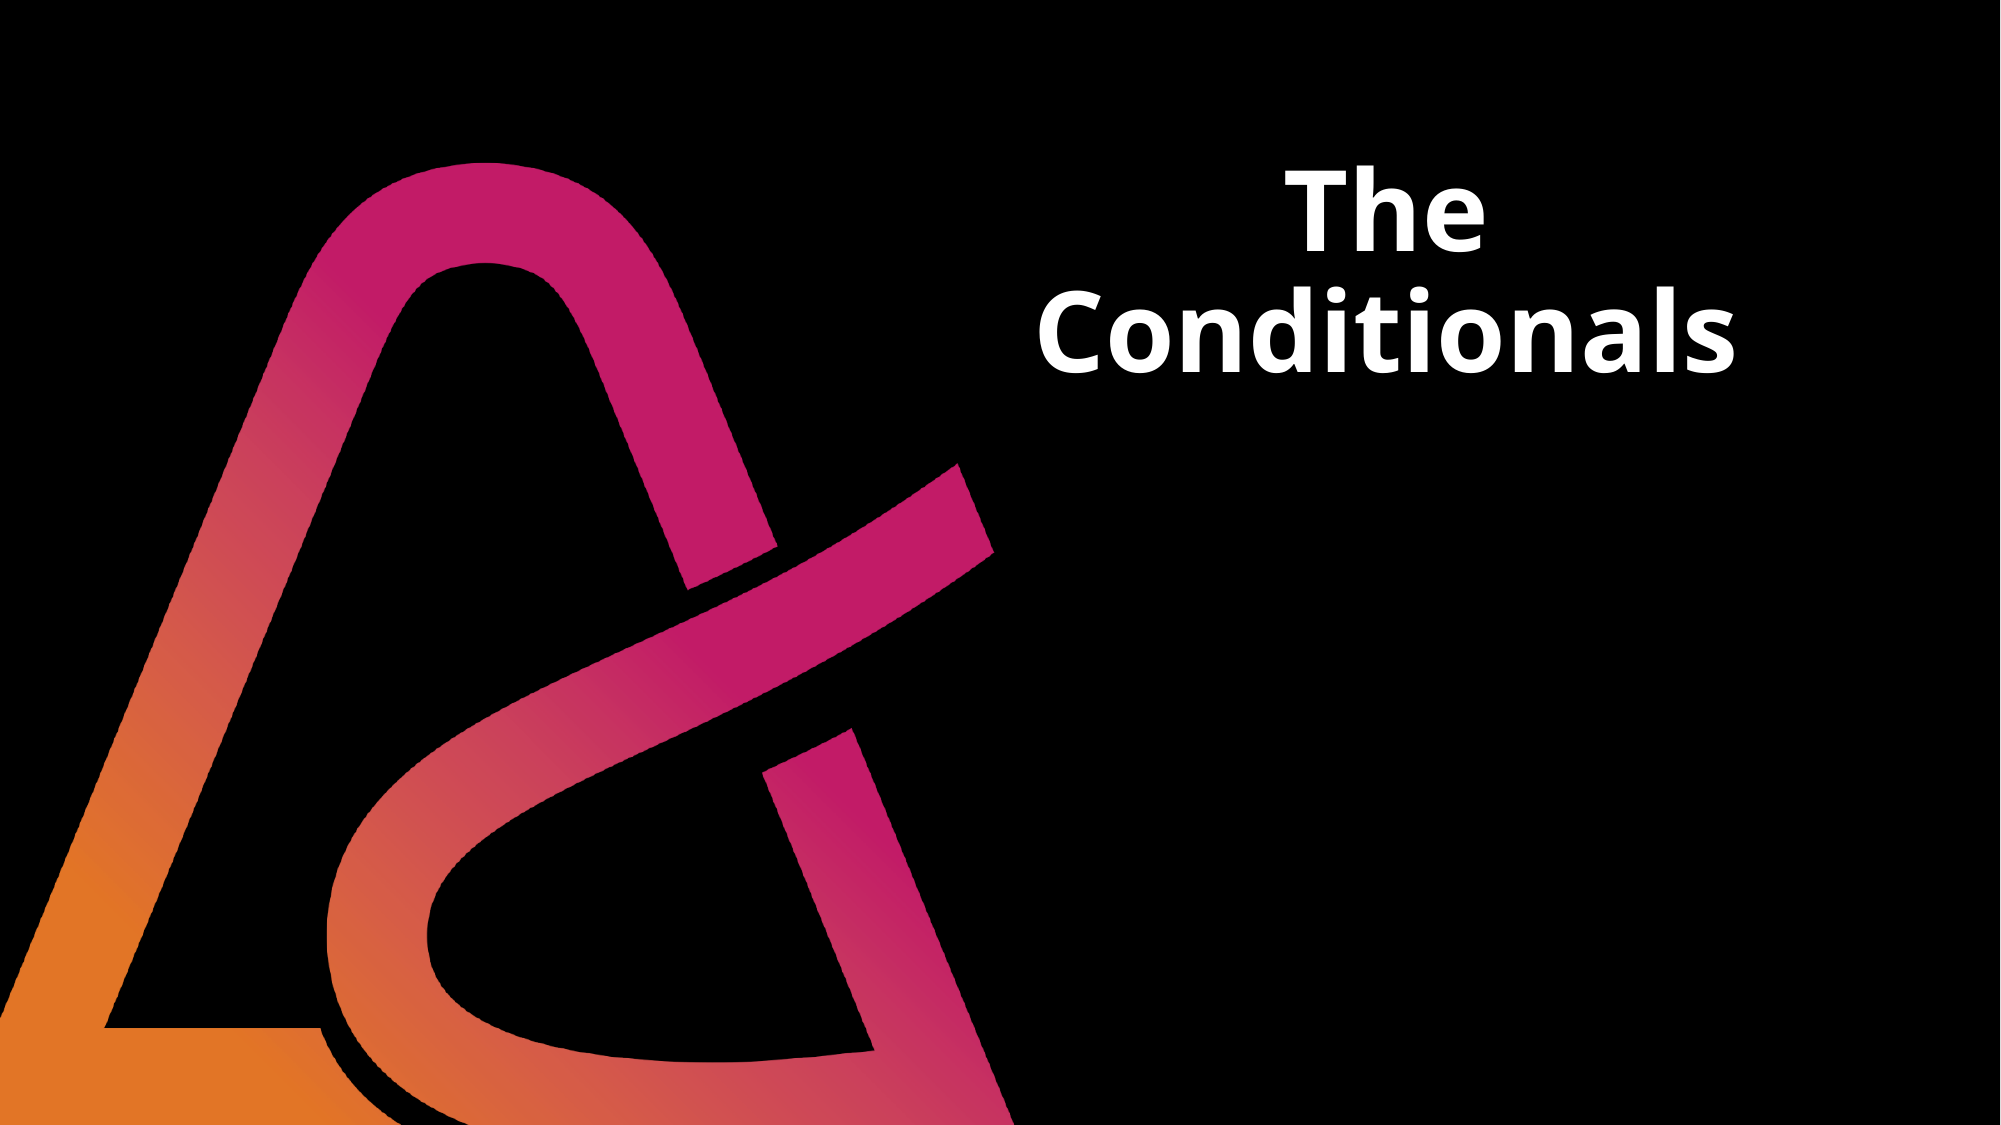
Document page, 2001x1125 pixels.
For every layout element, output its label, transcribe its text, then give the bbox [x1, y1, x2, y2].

title The Conditionals [903, 110, 1870, 441]
picture [0, 143, 1015, 1125]
